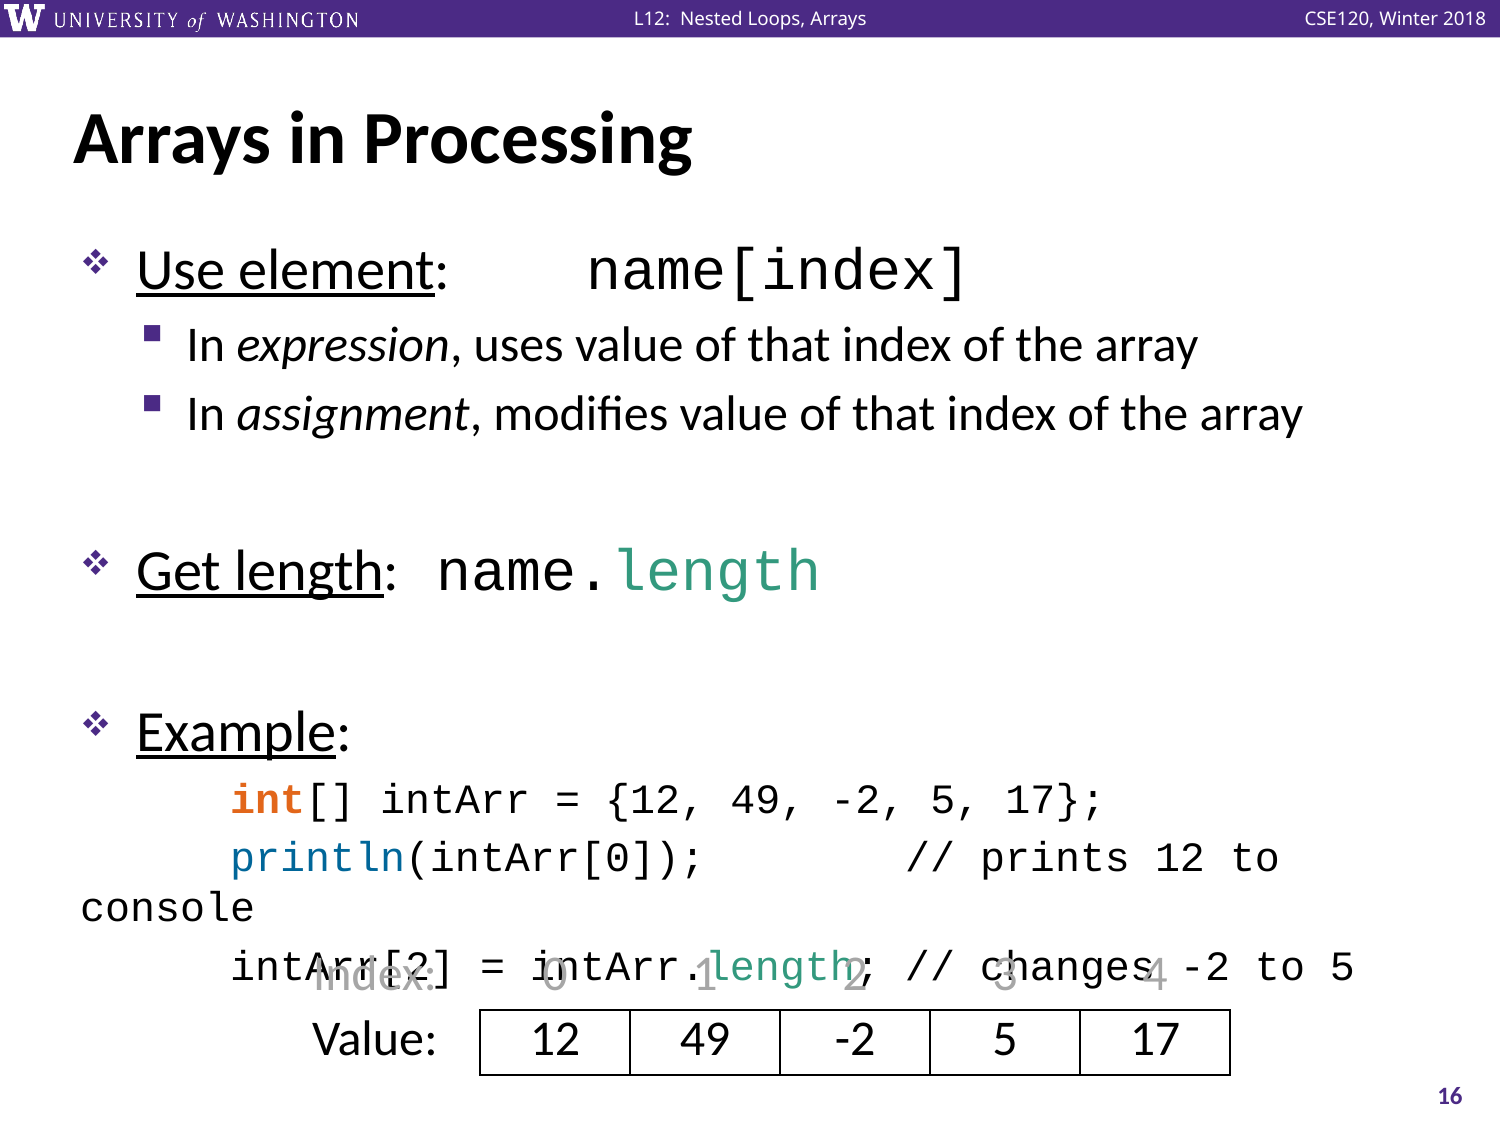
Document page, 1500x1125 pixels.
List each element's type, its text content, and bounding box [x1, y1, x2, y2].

list Use element: name[index] In expression, uses value of that index of the array In assignment, modifies value of that index of the array Get length: name.length Example: int[] intArr = {12, 49, -2, 5, 17}; println(intArr[0]); // prints 12 to console intArr[2] = intArr.length; // changes -2 to 5 [64, 223, 1438, 1040]
slide_number 16 [1400, 1065, 1500, 1125]
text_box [159, 319, 1476, 1084]
picture [4, 4, 358, 32]
title Arrays in Processing [58, 71, 1438, 197]
